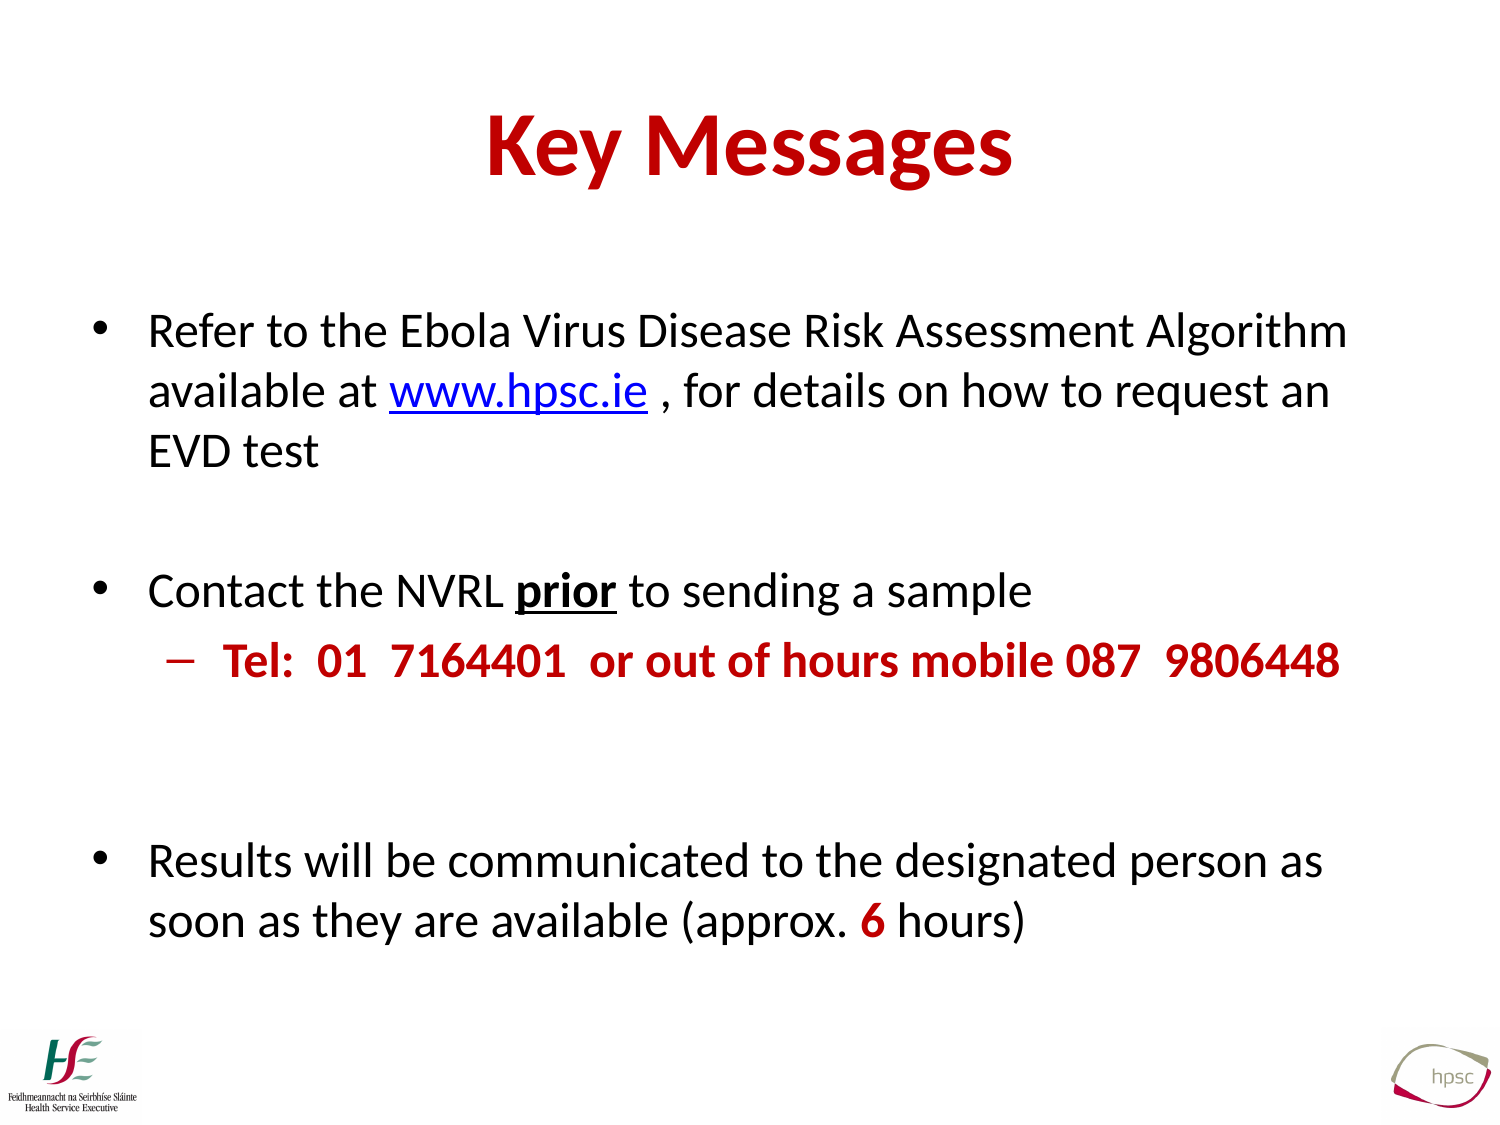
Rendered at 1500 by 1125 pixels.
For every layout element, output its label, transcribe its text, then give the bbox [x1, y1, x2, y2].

list Refer to the Ebola Virus Disease Risk Assessment Algorithm available at www.hpsc.ie , for details on how to request an EVD test Contact the NVRL prior to sending a sample Tel: 01 7164401 or out of hours mobile 087 9806448 Results will be communicated to the designated person as soon as they are available (approx. 6 hours) [76, 219, 1365, 1005]
picture [0, 1029, 142, 1125]
title Key Messages [75, 45, 1425, 233]
picture [1381, 1027, 1500, 1125]
